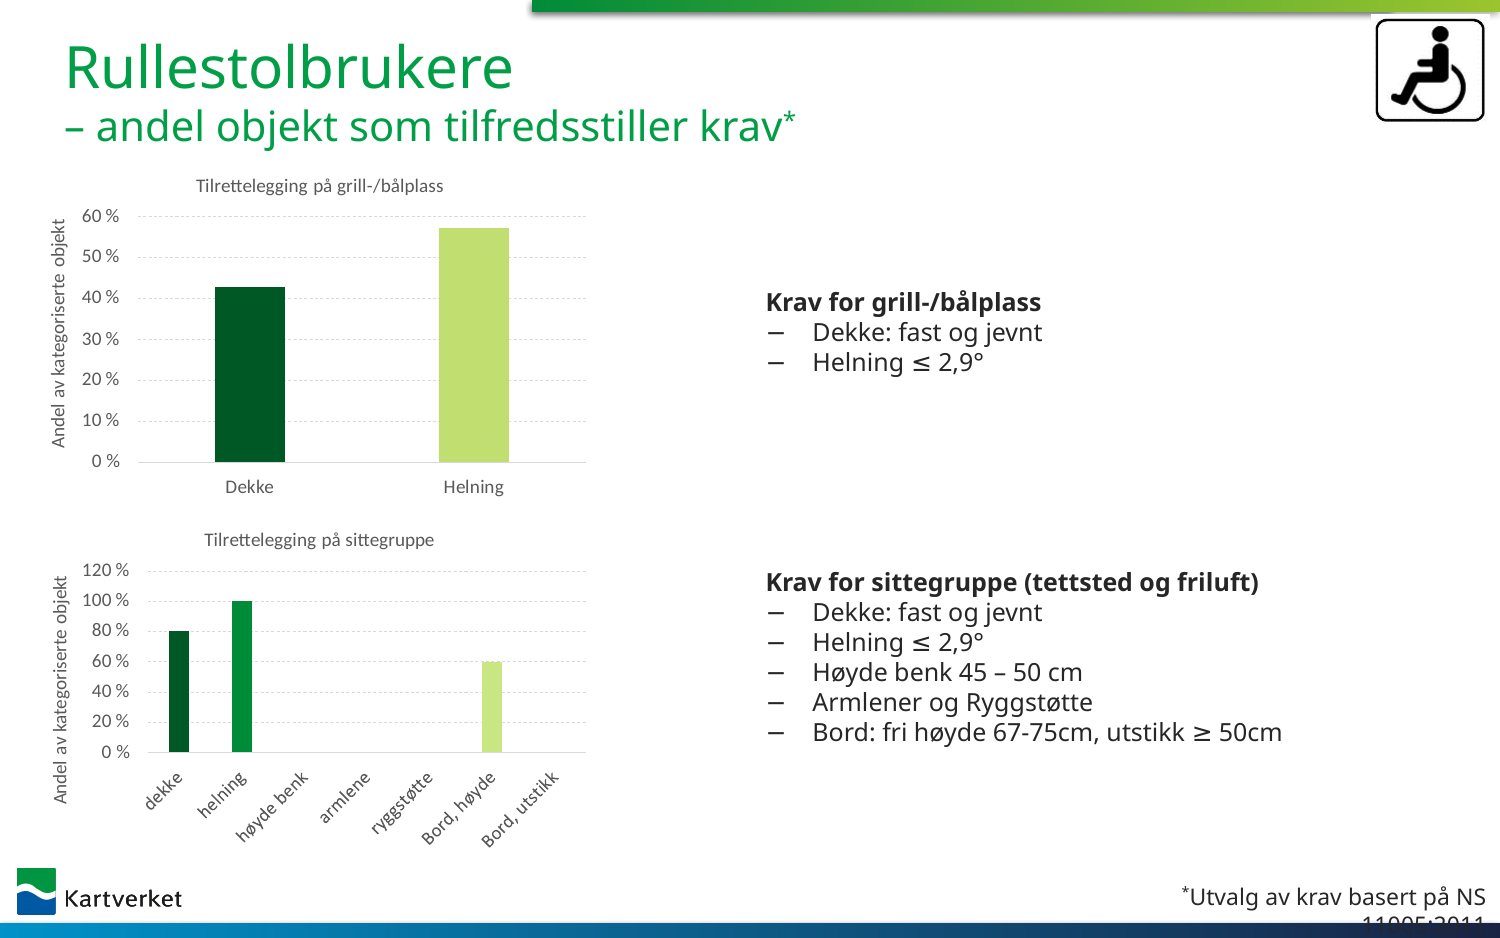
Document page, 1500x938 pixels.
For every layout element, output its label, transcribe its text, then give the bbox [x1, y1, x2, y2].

text_box *Utvalg av krav basert på NS 11005:2011 [1068, 873, 1500, 938]
text_box Krav for grill-/bålplass Dekke: fast og jevnt Helning ≤ 2,9° [750, 279, 1452, 384]
text_box Rullestolbrukere – andel objekt som tilfredsstiller krav* [49, 14, 1431, 158]
picture [1371, 13, 1491, 127]
text_box Krav for sittegruppe (tettsted og friluft) Dekke: fast og jevnt Helning ≤ 2,9° Høyde benk 45 – 50 cm Armlener og Ryggstøtte Bord: fri høyde 67-75cm, utstikk ≥ 50cm [750, 559, 1500, 754]
picture [41, 520, 597, 859]
picture [41, 166, 597, 505]
